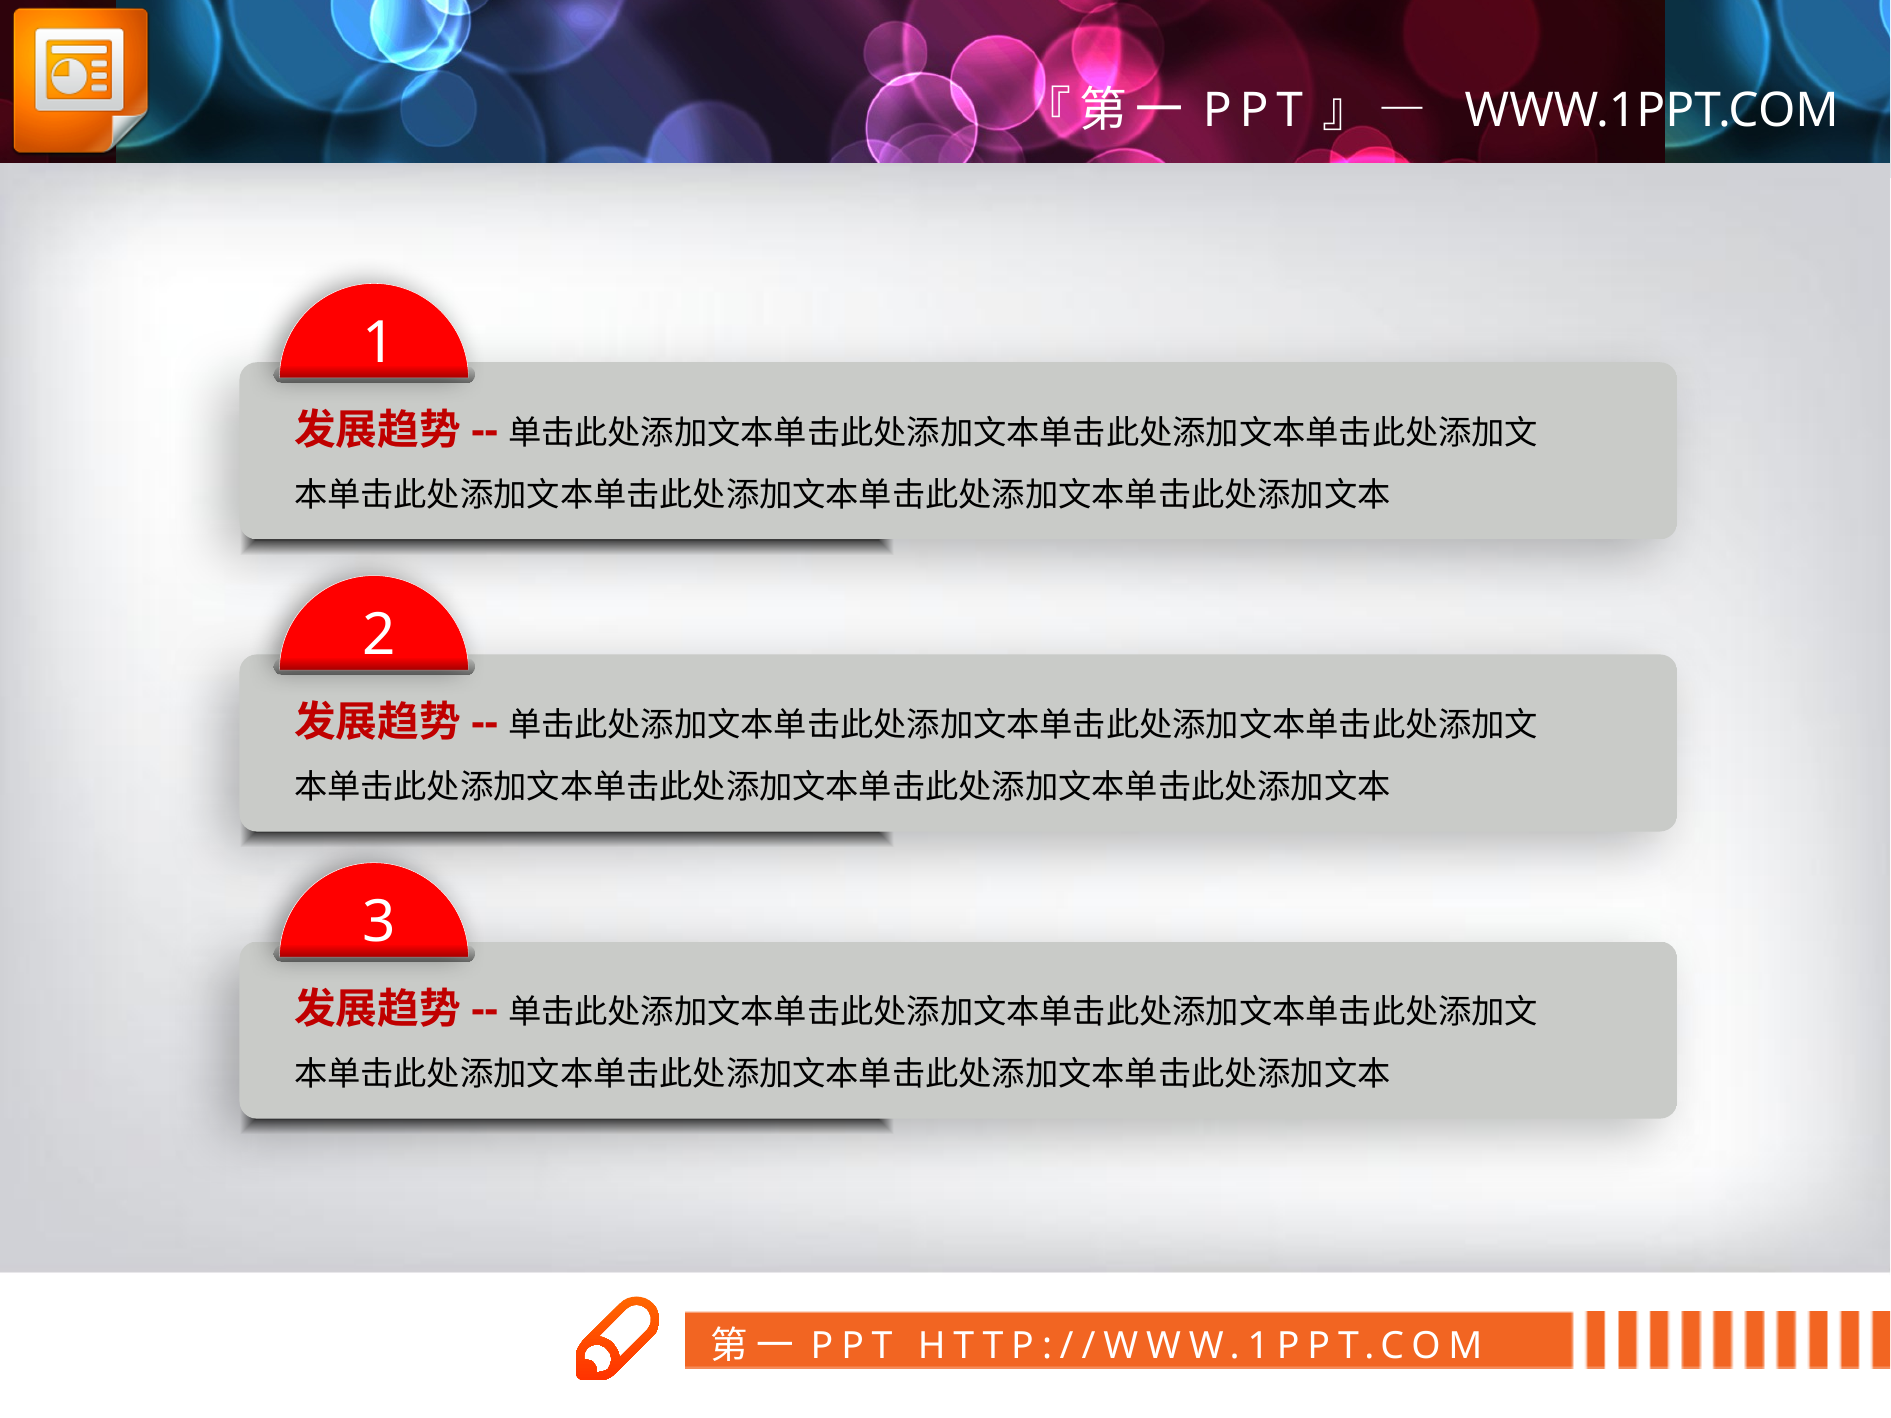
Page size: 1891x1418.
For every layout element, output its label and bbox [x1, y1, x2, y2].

picture [685, 1311, 1891, 1369]
text_box [239, 575, 1678, 862]
picture [0, 0, 1891, 1275]
text_box [239, 283, 1678, 575]
text_box [239, 862, 1678, 1156]
